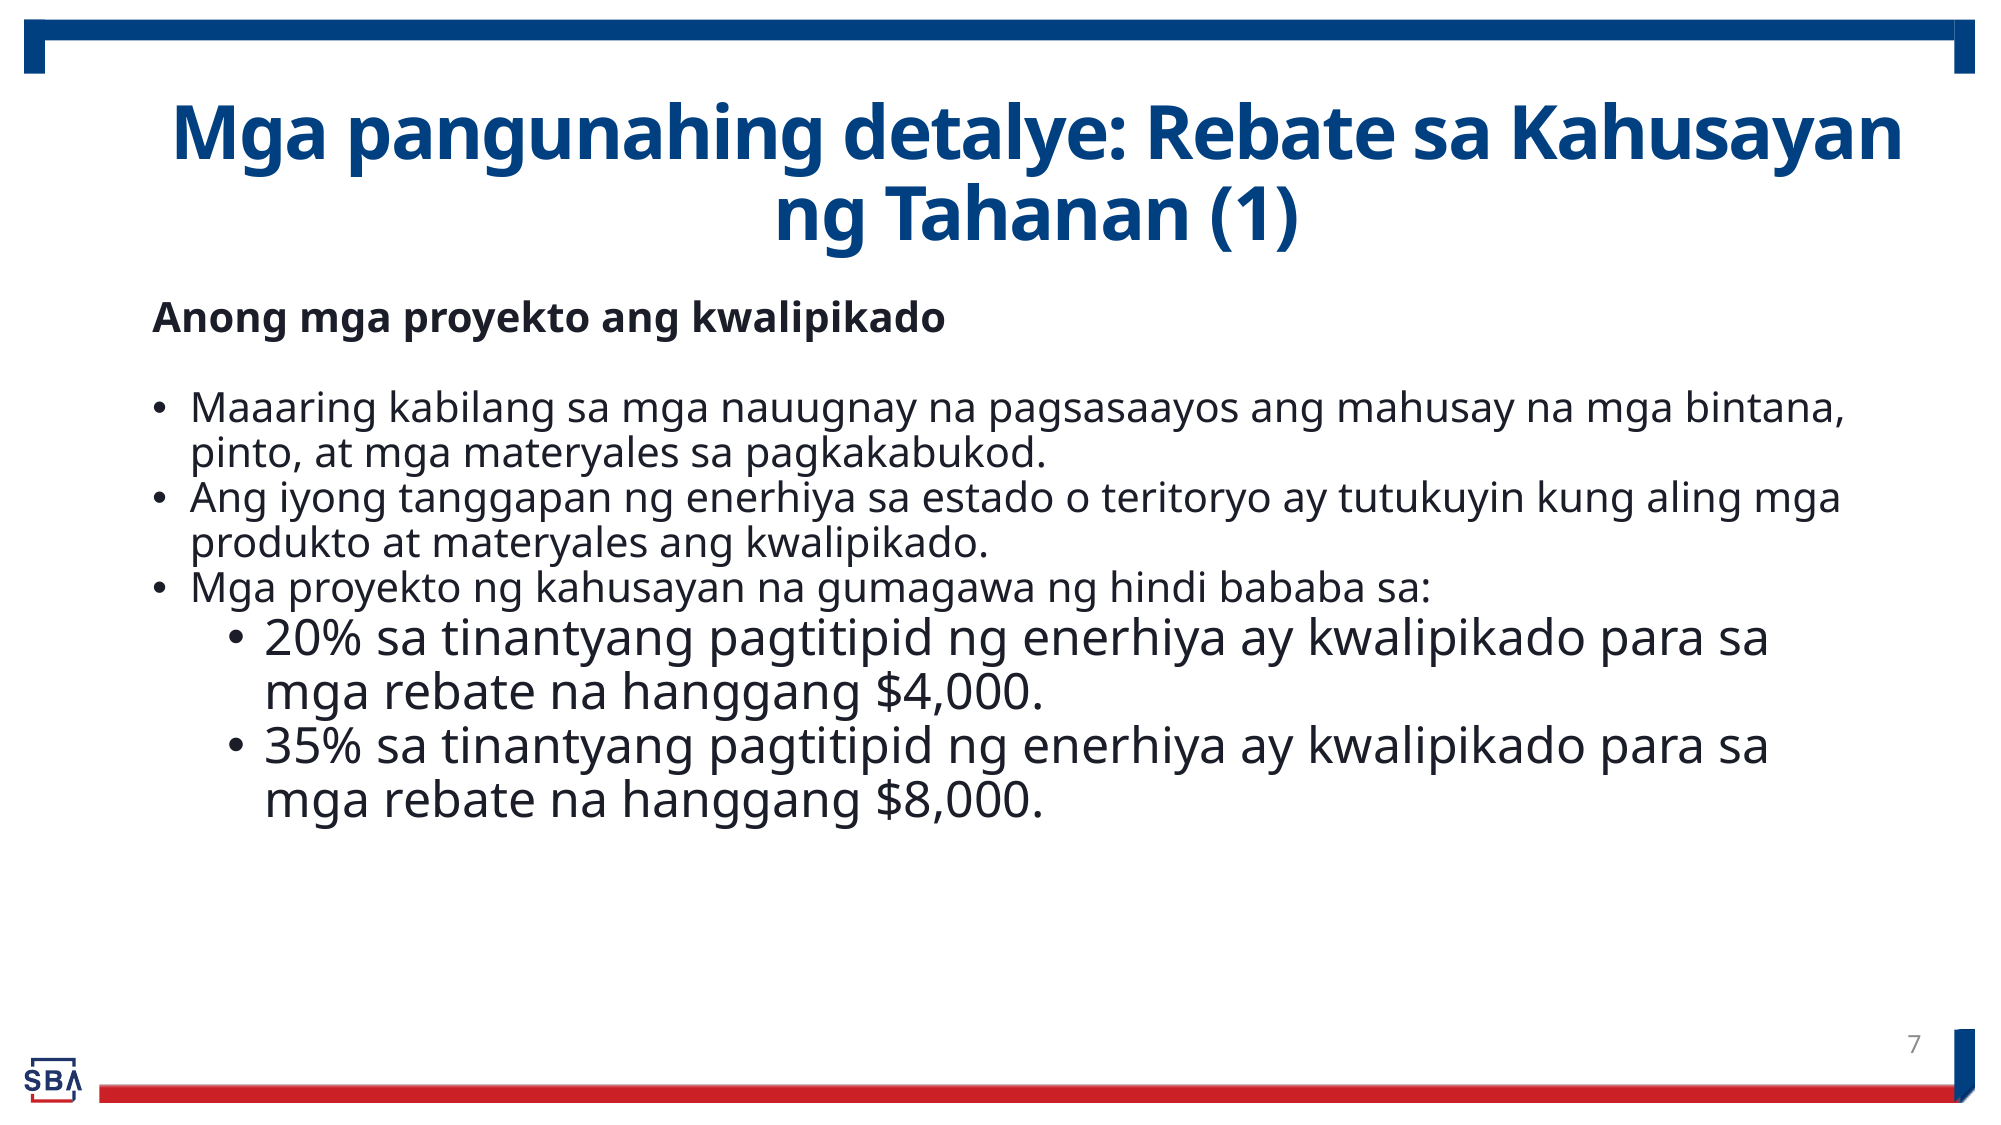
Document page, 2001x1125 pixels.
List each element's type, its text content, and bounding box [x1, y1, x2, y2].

slide_number 7 [1486, 1016, 1937, 1076]
list Anong mga proyekto ang kwalipikado Maaaring kabilang sa mga nauugnay na pagsasaayos ang mahusay na mga bintana, pinto, at mga materyales sa pagkakabukod. Ang iyong tanggapan ng enerhiya sa estado o teritoryo ay tutukuyin kung aling mga produkto at materyales ang kwalipikado. Mga proyekto ng kahusayan na gumagawa ng hindi bababa sa: 20% sa tinantyang pagtitipid ng enerhiya ay kwalipikado para sa mga rebate na hanggang $4,000. 35% sa tinantyang pagtitipid ng enerhiya ay kwalipikado para sa mga rebate na hanggang $8,000. [137, 289, 1905, 1075]
title Mga pangunahing detalye: Rebate sa Kahusayan ng Tahanan (1) [137, 87, 1937, 273]
